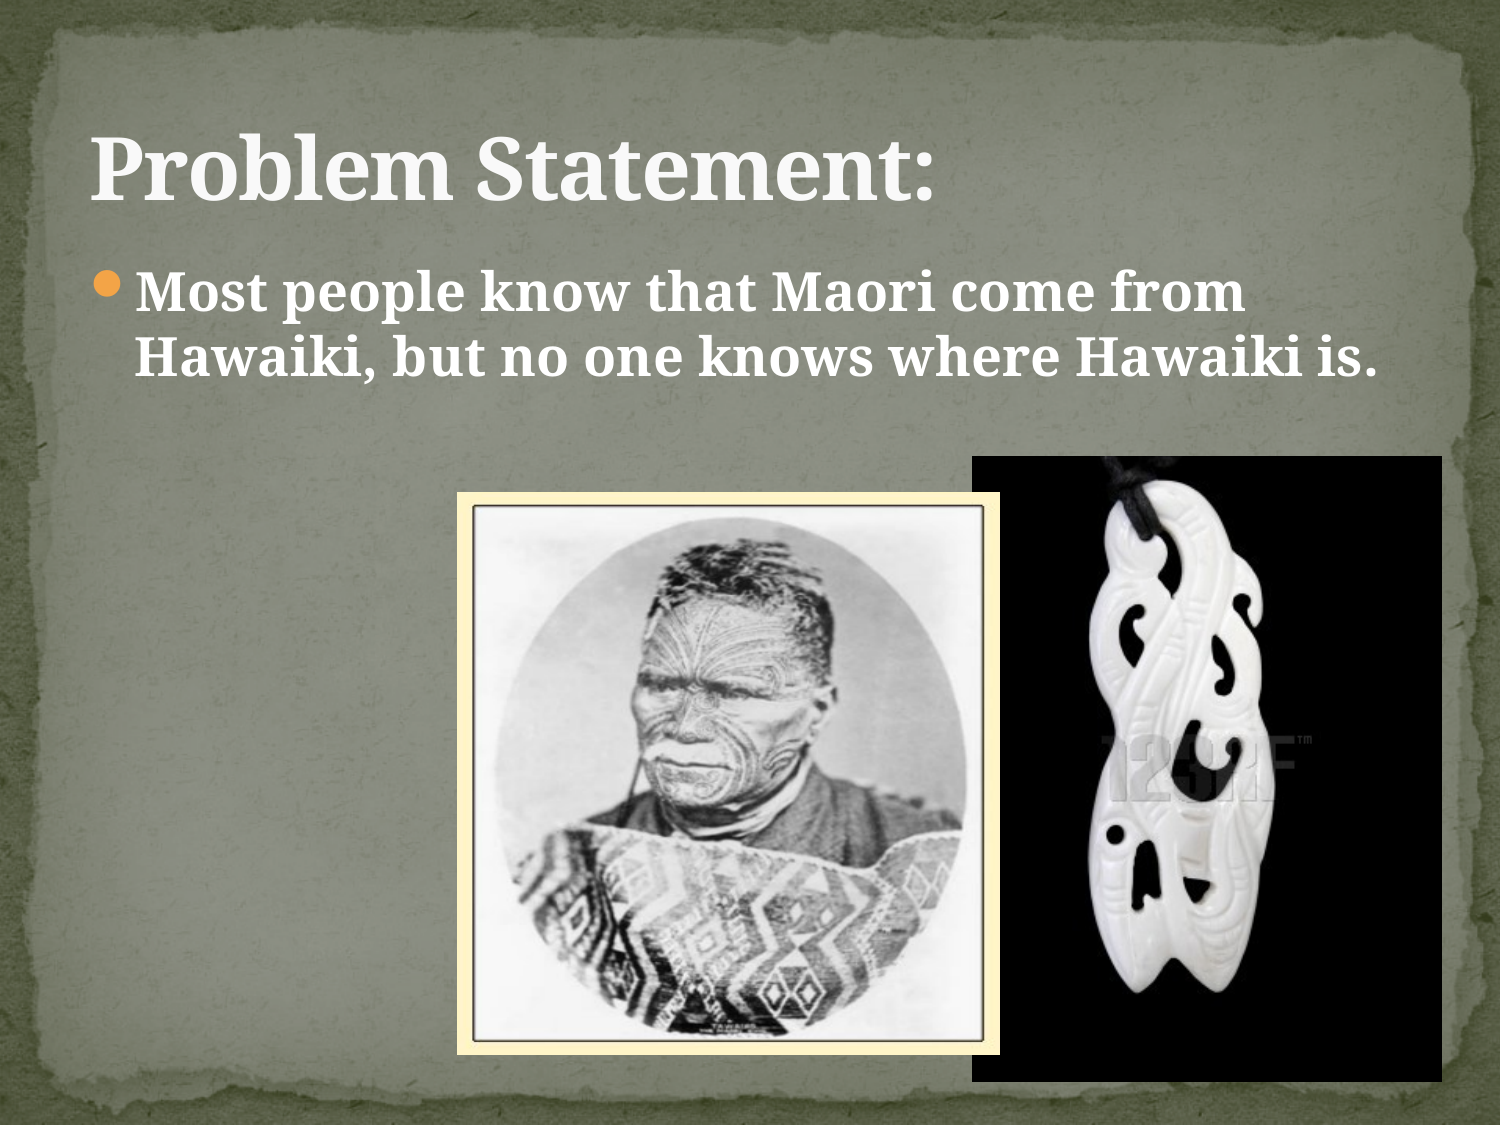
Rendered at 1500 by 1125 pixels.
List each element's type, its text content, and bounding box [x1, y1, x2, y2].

picture [457, 456, 1442, 1083]
list Most people know that Maori come from Hawaiki, but no one knows where Hawaiki is. [75, 249, 1425, 1000]
title Problem Statement: [74, 24, 1425, 225]
